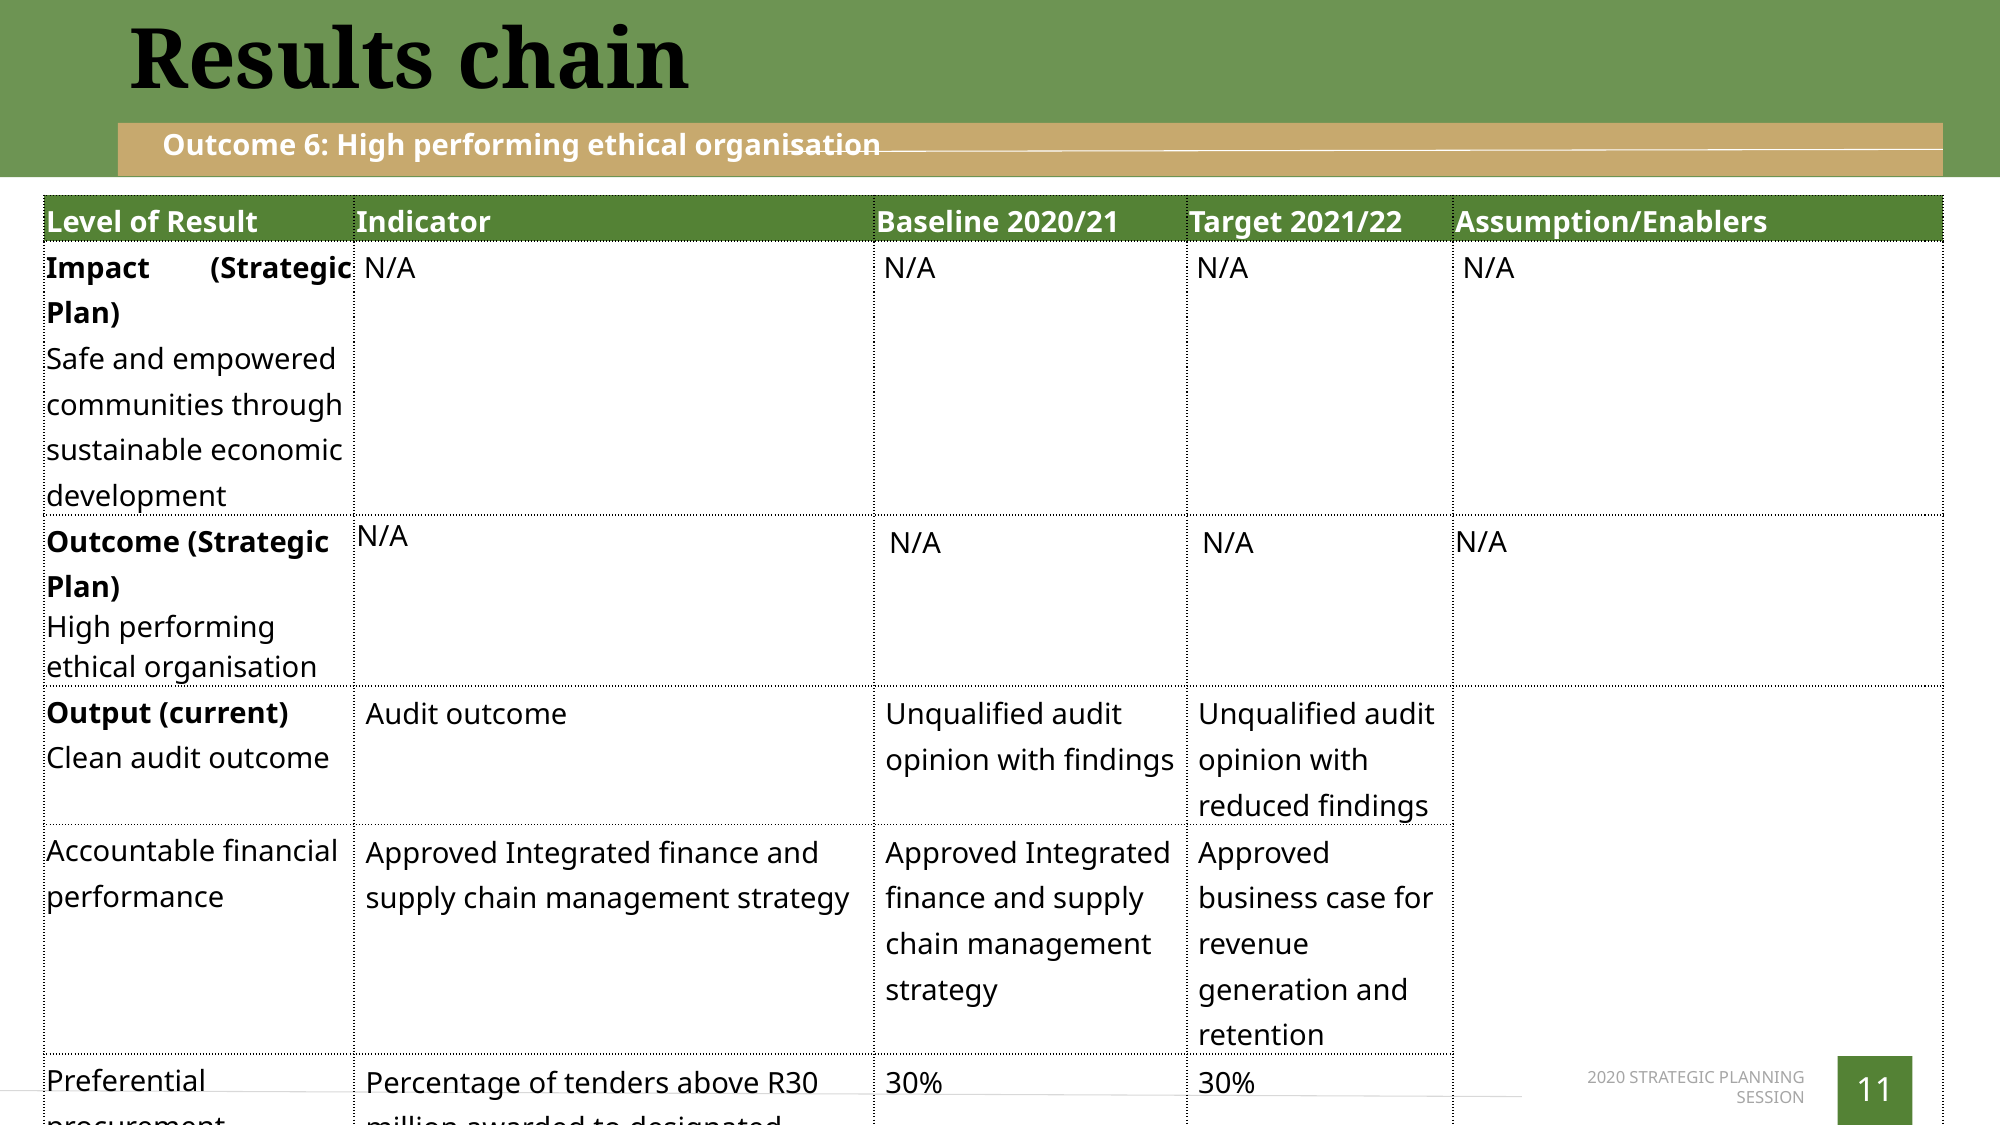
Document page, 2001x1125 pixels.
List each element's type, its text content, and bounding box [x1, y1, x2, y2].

table_cell Audit outcome [354, 686, 874, 825]
table_cell N/A [354, 515, 874, 686]
table_cell N/A [1453, 515, 1943, 686]
table_cell Unqualified audit opinion with reduced findings [1187, 686, 1453, 825]
table_cell Accountable financial performance [44, 825, 354, 1054]
table_cell [1453, 686, 1943, 1125]
title Results chain [114, 17, 1888, 106]
table_header Indicator [354, 195, 874, 241]
table_header Assumption/Enablers [1453, 195, 1943, 241]
table_cell Approved Integrated finance and supply chain management strategy [354, 825, 874, 1054]
table_cell N/A [874, 241, 1187, 515]
table_cell Unqualified audit opinion with findings [874, 686, 1187, 825]
table_cell N/A [354, 241, 874, 515]
table_cell Outcome (Strategic Plan) High performing ethical organisation [44, 515, 354, 686]
table_header Target 2021/22 [1187, 195, 1453, 241]
table_header Baseline 2020/21 [874, 195, 1187, 241]
table_cell Preferential procurement [44, 1054, 354, 1125]
table_cell Output (current) Clean audit outcome [44, 686, 354, 825]
table_cell Impact (Strategic Plan) Safe and empowered communities through sustainable economic development [44, 241, 354, 515]
table_cell N/A [1187, 515, 1453, 686]
table_cell N/A [874, 515, 1187, 686]
table_cell Approved Integrated finance and supply chain management strategy [874, 825, 1187, 1054]
table_cell Percentage of tenders above R30 million awarded to designated groups [354, 1054, 874, 1125]
table_cell Approved business case for revenue generation and retention [1187, 825, 1453, 1054]
text_box Outcome 6: High performing ethical organisation [162, 125, 1290, 161]
table_cell 30% [1187, 1054, 1453, 1125]
table_header Level of Result [44, 195, 354, 241]
table_cell 30% [874, 1054, 1187, 1125]
table_cell N/A [1187, 241, 1453, 515]
table_cell N/A [1453, 241, 1943, 515]
